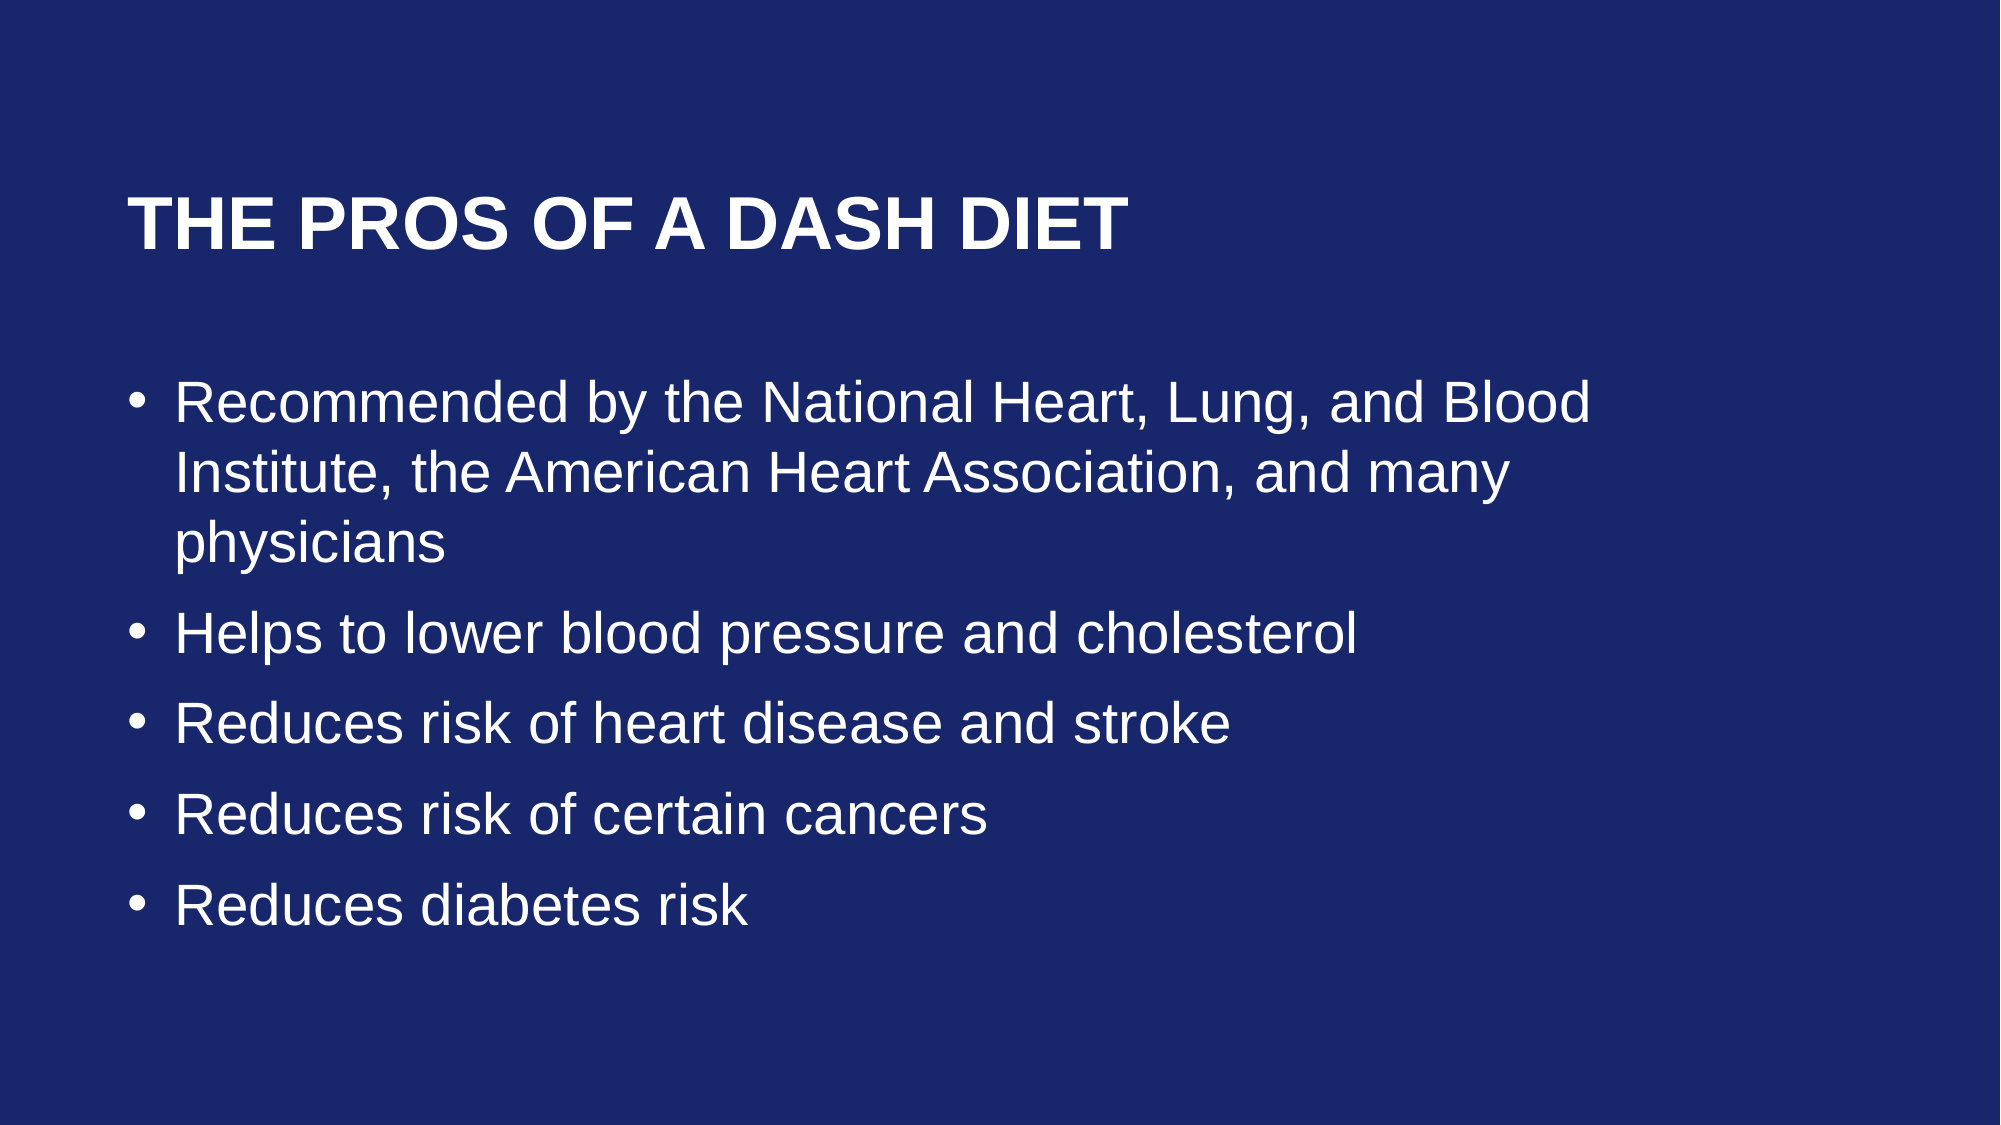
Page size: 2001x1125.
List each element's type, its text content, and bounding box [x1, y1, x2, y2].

list Recommended by the National Heart, Lung, and Blood Institute, the American Heart Association, and many physicians Helps to lower blood pressure and cholesterol Reduces risk of heart disease and stroke Reduces risk of certain cancers Reduces diabetes risk [112, 351, 1775, 950]
title The Pros of a DASH Diet [112, 99, 1775, 339]
